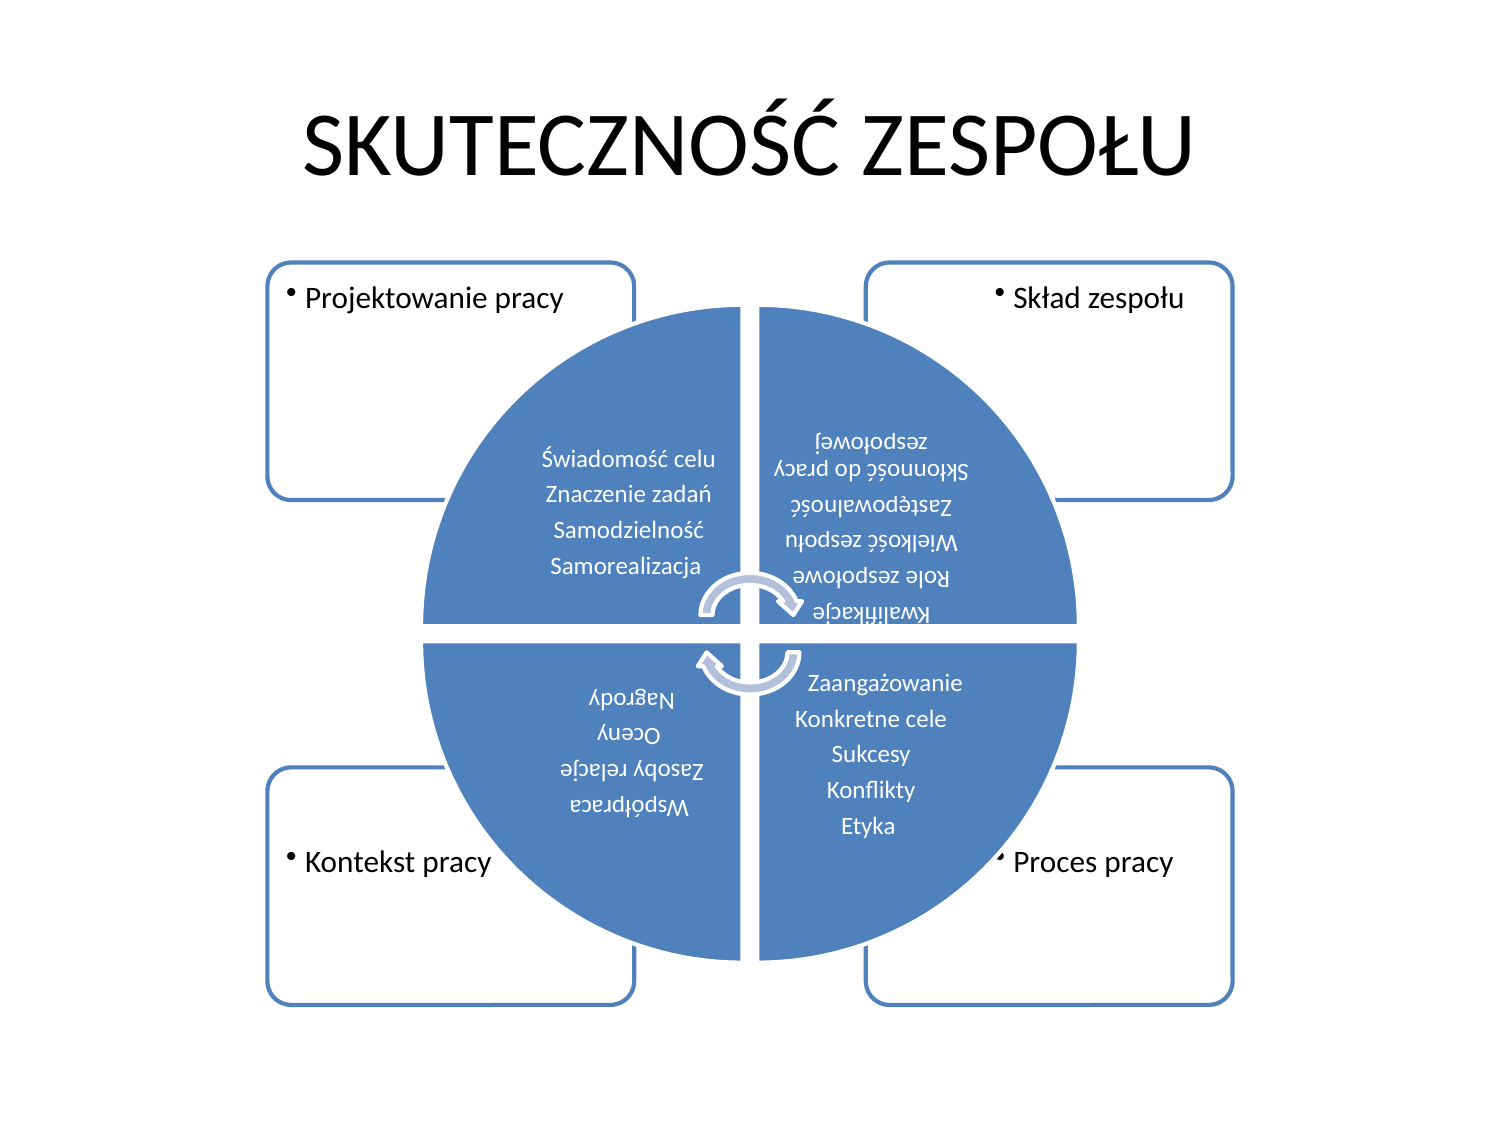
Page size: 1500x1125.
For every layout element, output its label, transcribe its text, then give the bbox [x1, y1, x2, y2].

title SKUTECZNOŚĆ ZESPOŁU [75, 45, 1425, 233]
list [74, 262, 1426, 1006]
